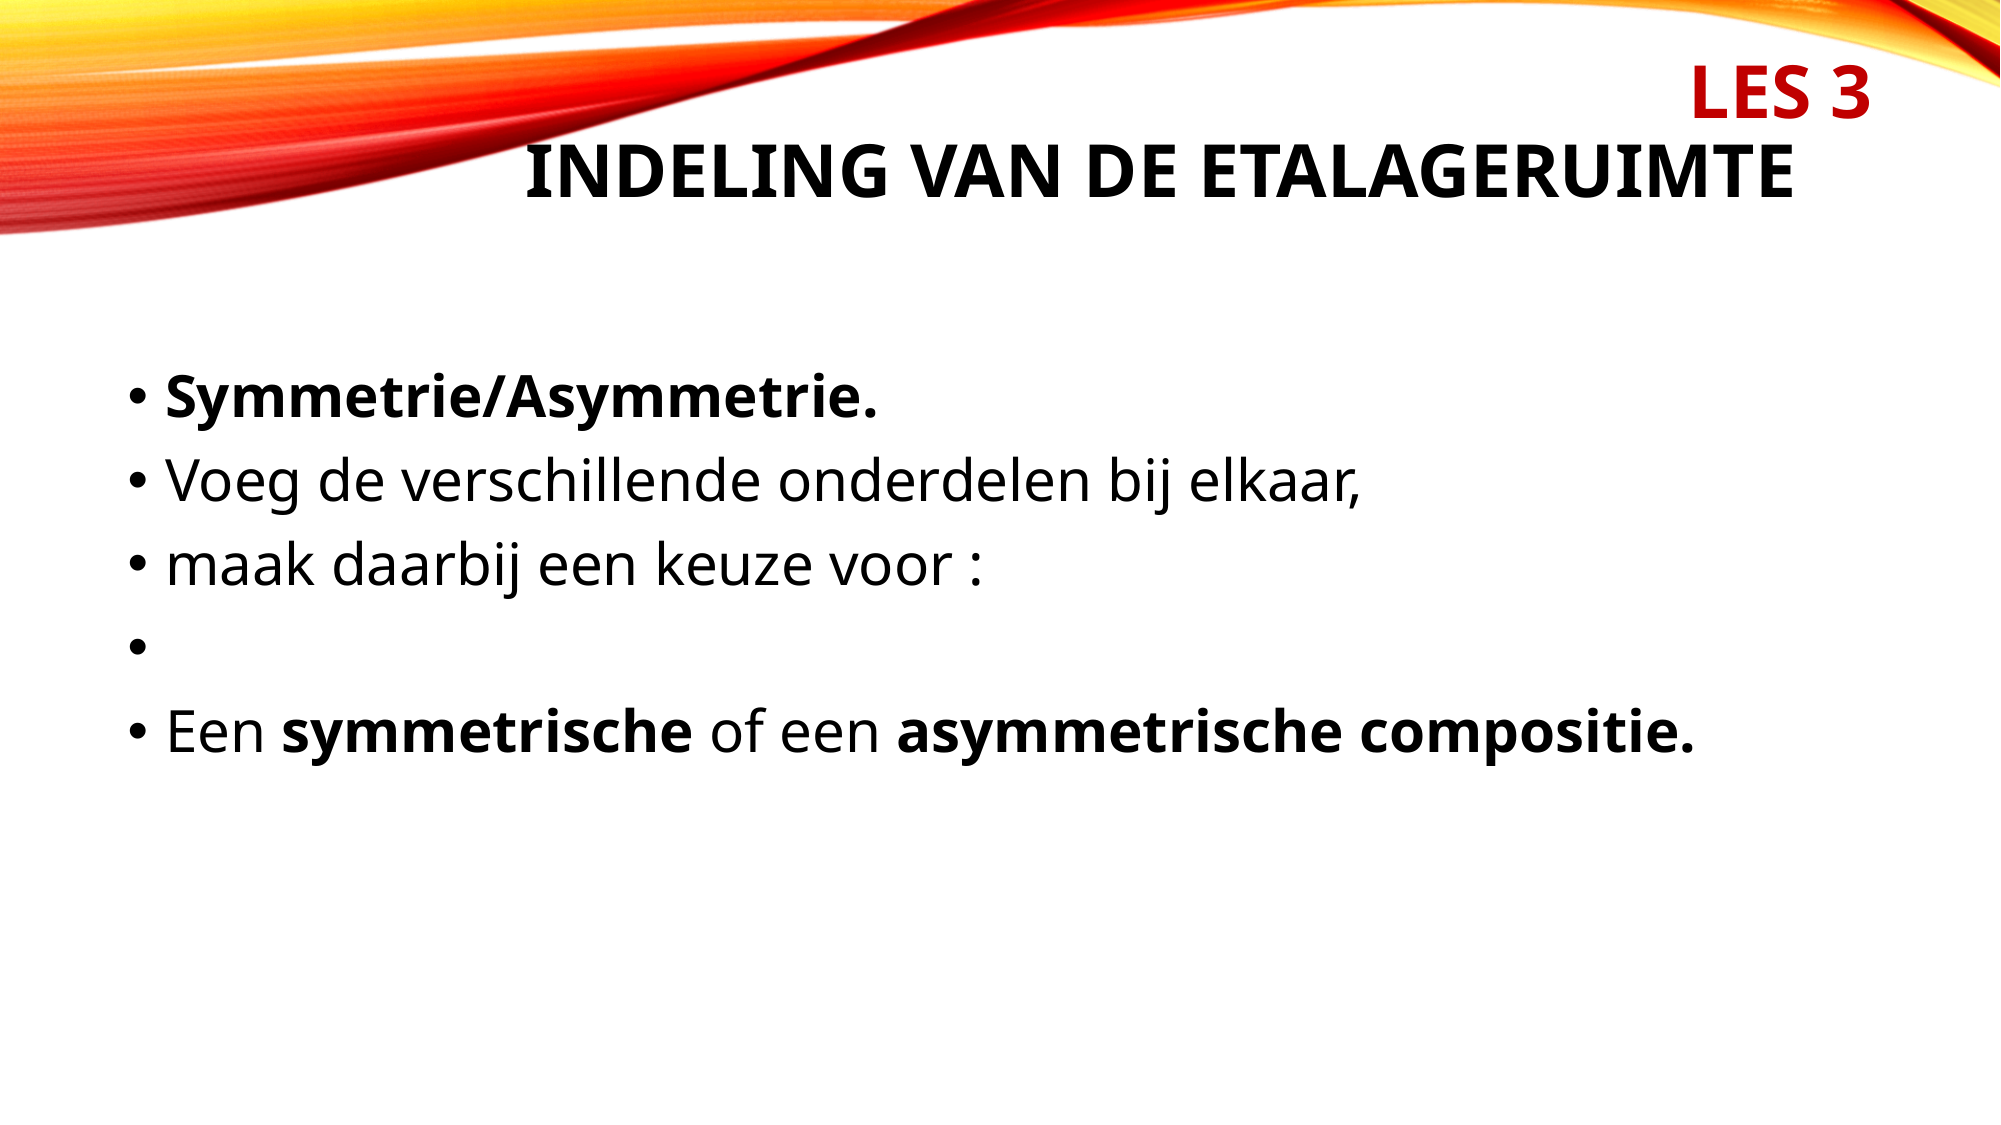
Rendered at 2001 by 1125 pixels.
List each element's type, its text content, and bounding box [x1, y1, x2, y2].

list Symmetrie/Asymmetrie. Voeg de verschillende onderdelen bij elkaar, maak daarbij een keuze voor : Een symmetrische of een asymmetrische compositie. [112, 360, 1888, 1021]
title Les 3 Indeling van de etalageruimte [474, 45, 1888, 311]
picture [0, 0, 2000, 237]
